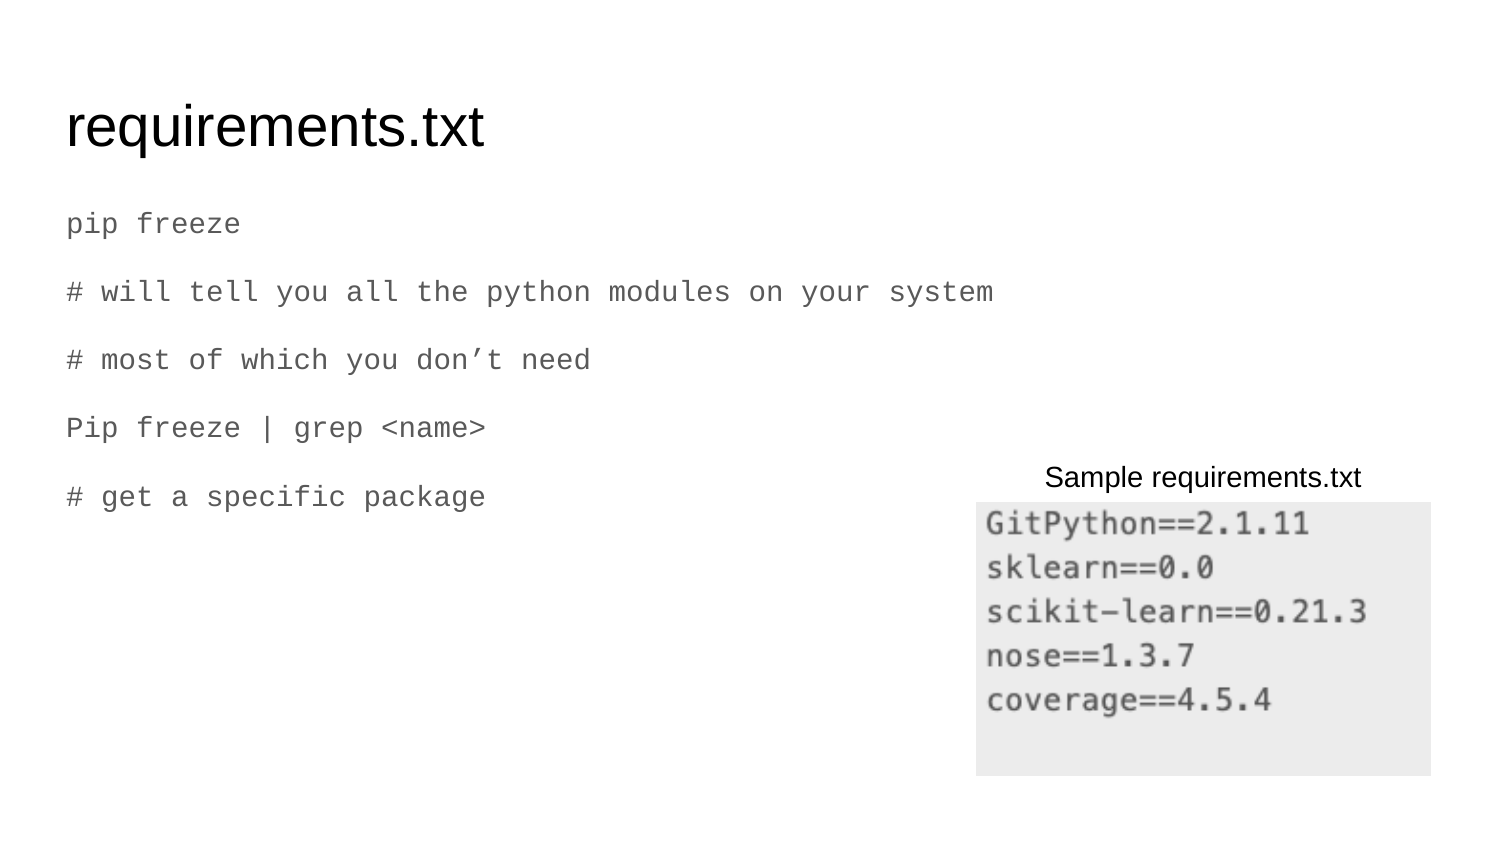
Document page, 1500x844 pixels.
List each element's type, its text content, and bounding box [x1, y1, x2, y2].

title requirements.txt [51, 72, 1449, 167]
text_box Sample requirements.txt [1001, 443, 1405, 495]
picture [975, 502, 1431, 776]
list pip freeze # will tell you all the python modules on your system # most of which you don’t need Pip freeze | grep <name> # get a specific package [51, 189, 1449, 750]
